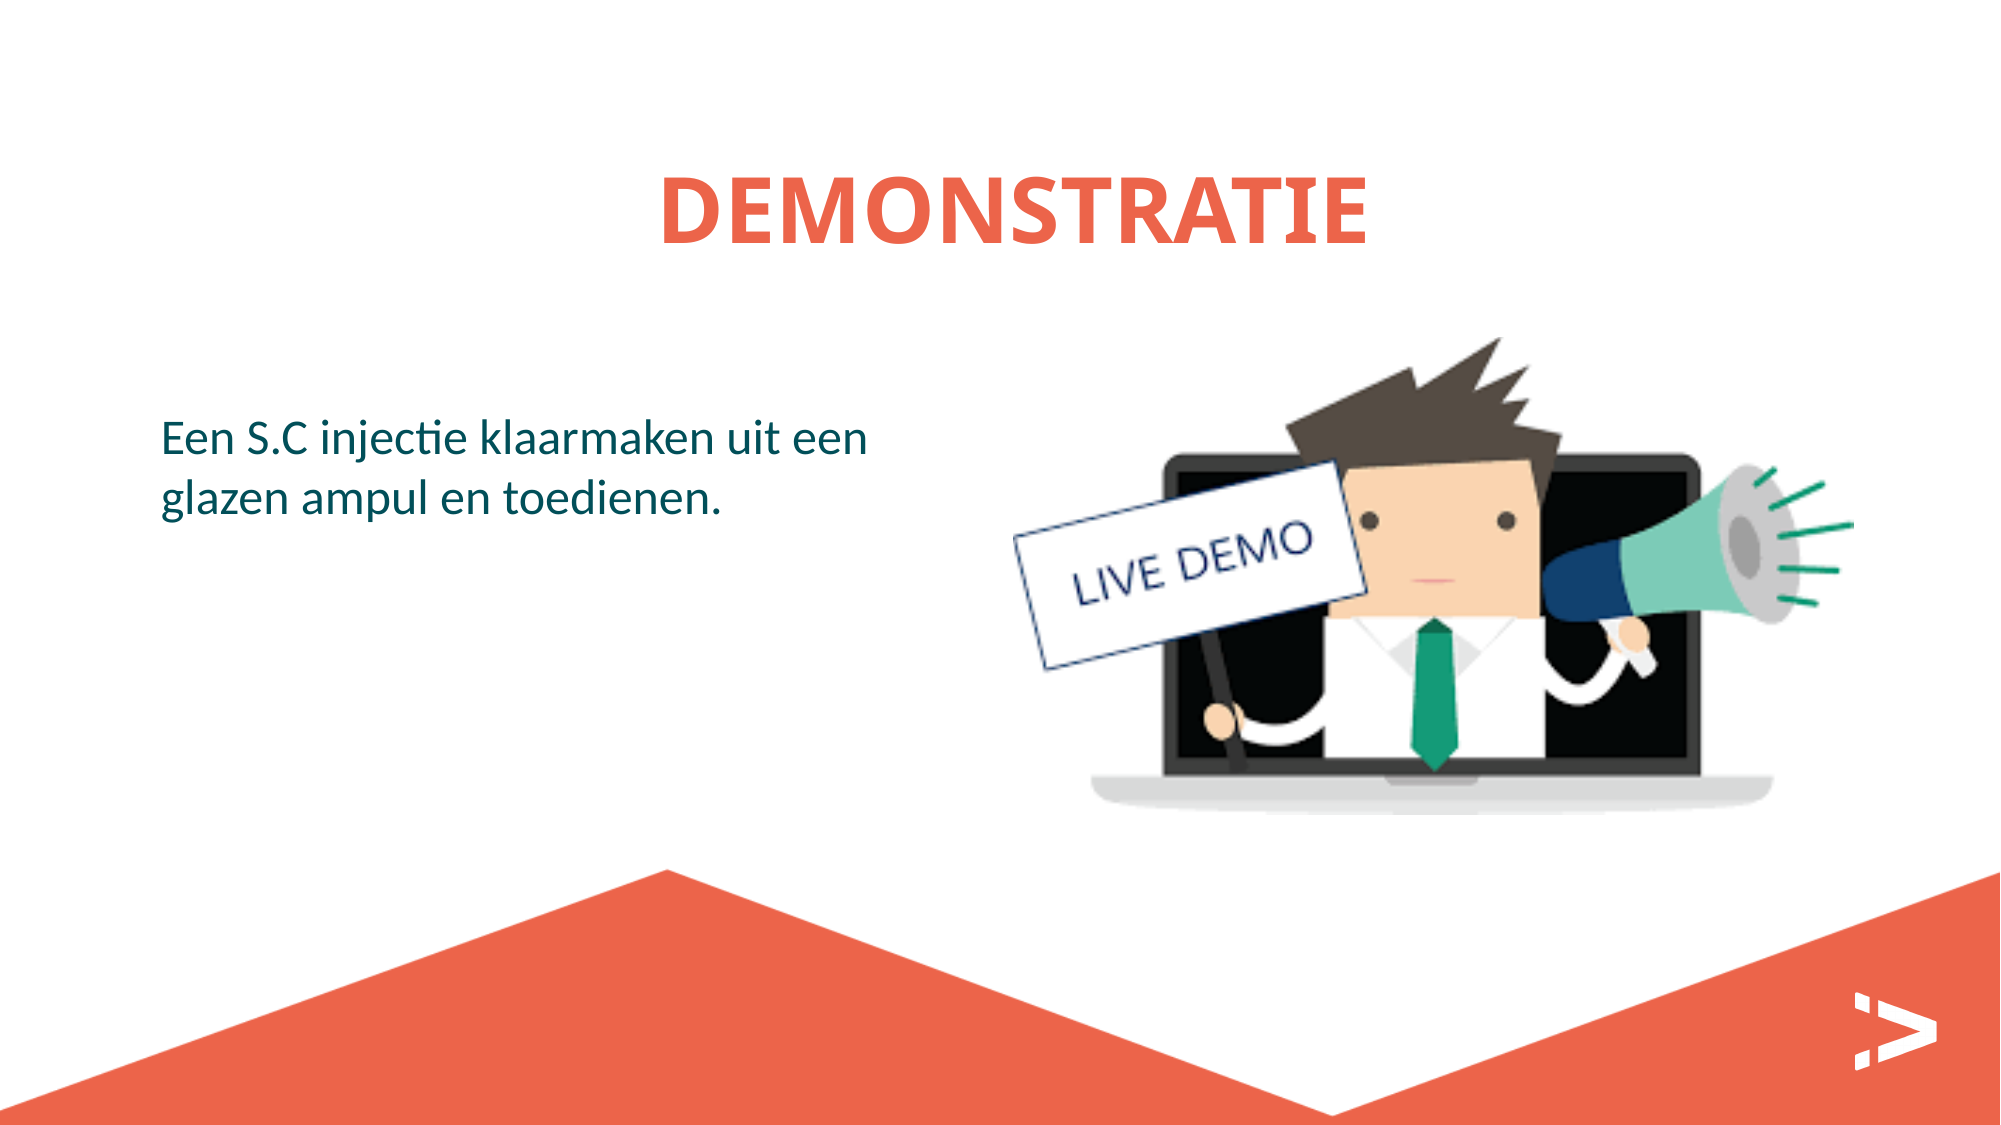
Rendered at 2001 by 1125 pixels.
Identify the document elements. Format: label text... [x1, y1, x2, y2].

title demonstratie [313, 90, 1714, 338]
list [1013, 337, 1854, 815]
picture [0, 0, 2000, 1125]
text_box Een S.C injectie klaarmaken uit een glazen ampul en toedienen. [146, 397, 908, 532]
